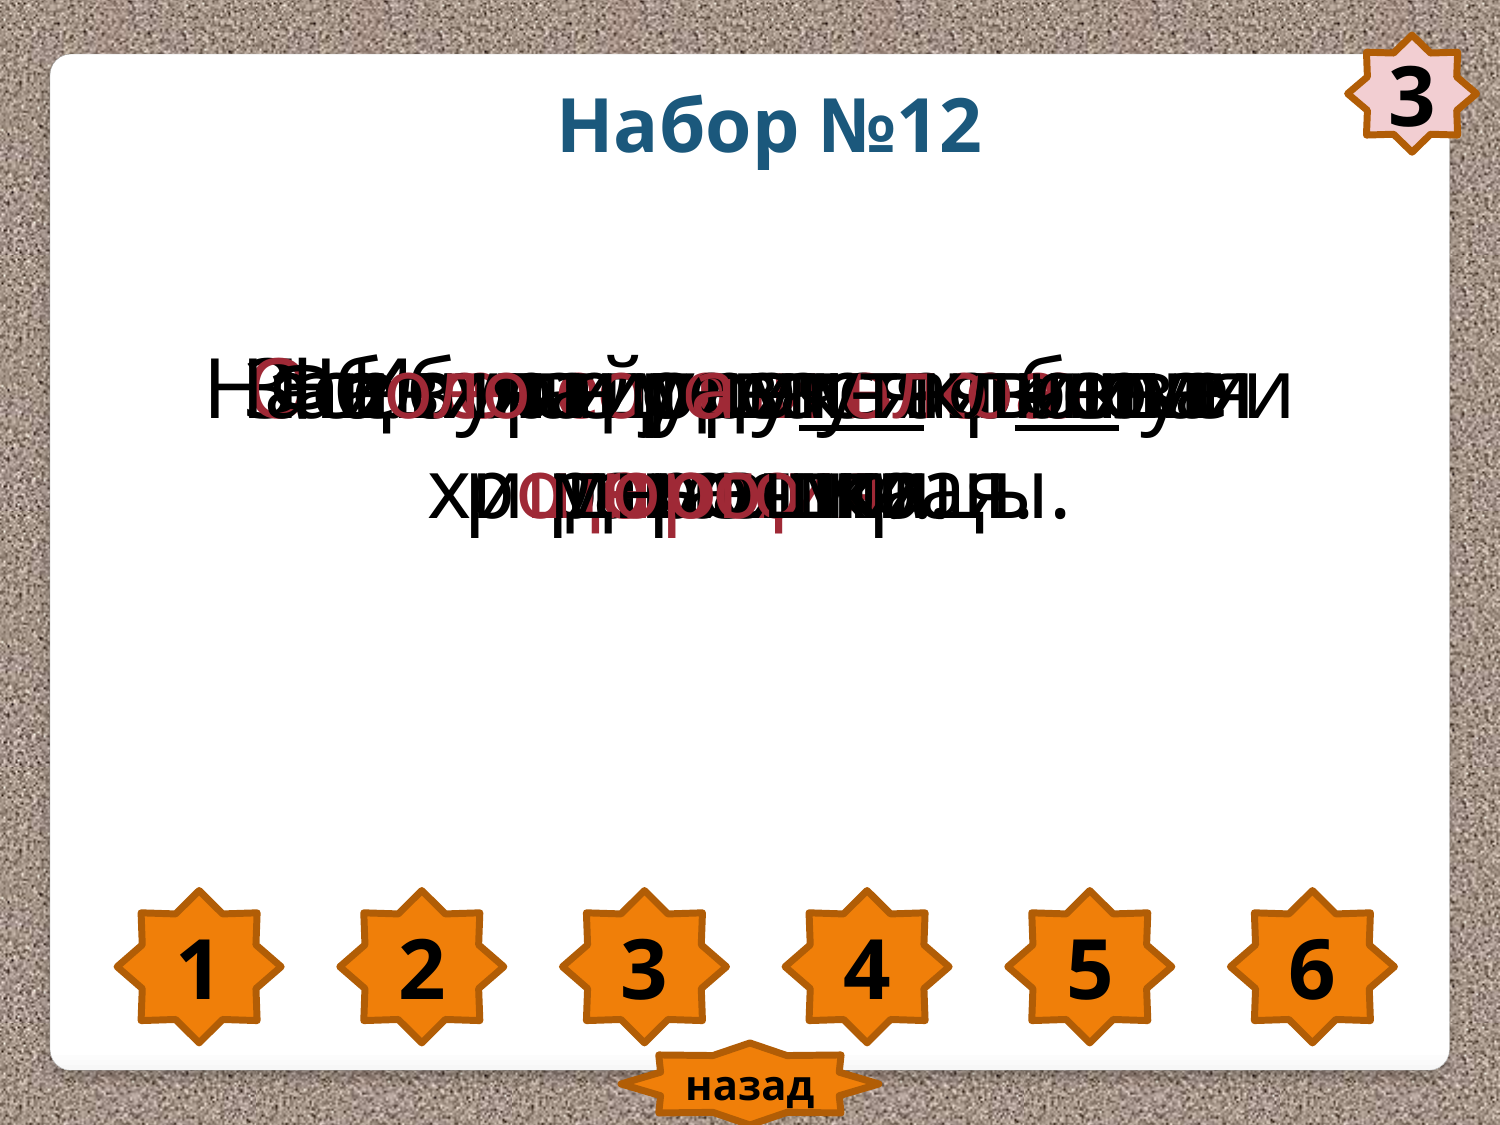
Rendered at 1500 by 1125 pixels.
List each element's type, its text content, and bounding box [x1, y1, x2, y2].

text_box 6 [1226, 887, 1398, 1047]
text_box 5 [1004, 887, 1176, 1047]
text_box 4 [781, 887, 953, 1047]
text_box назад [617, 1039, 883, 1125]
text_box 2 [336, 887, 508, 1047]
text_box 1 [113, 887, 285, 1047]
picture [0, 0, 1500, 1125]
text_box На болоте растут клюква и морошка. [163, 328, 1336, 543]
text_box 3 [558, 887, 730, 1047]
text_box 3 [1344, 31, 1481, 156]
text_box Набор №12 [541, 70, 998, 176]
